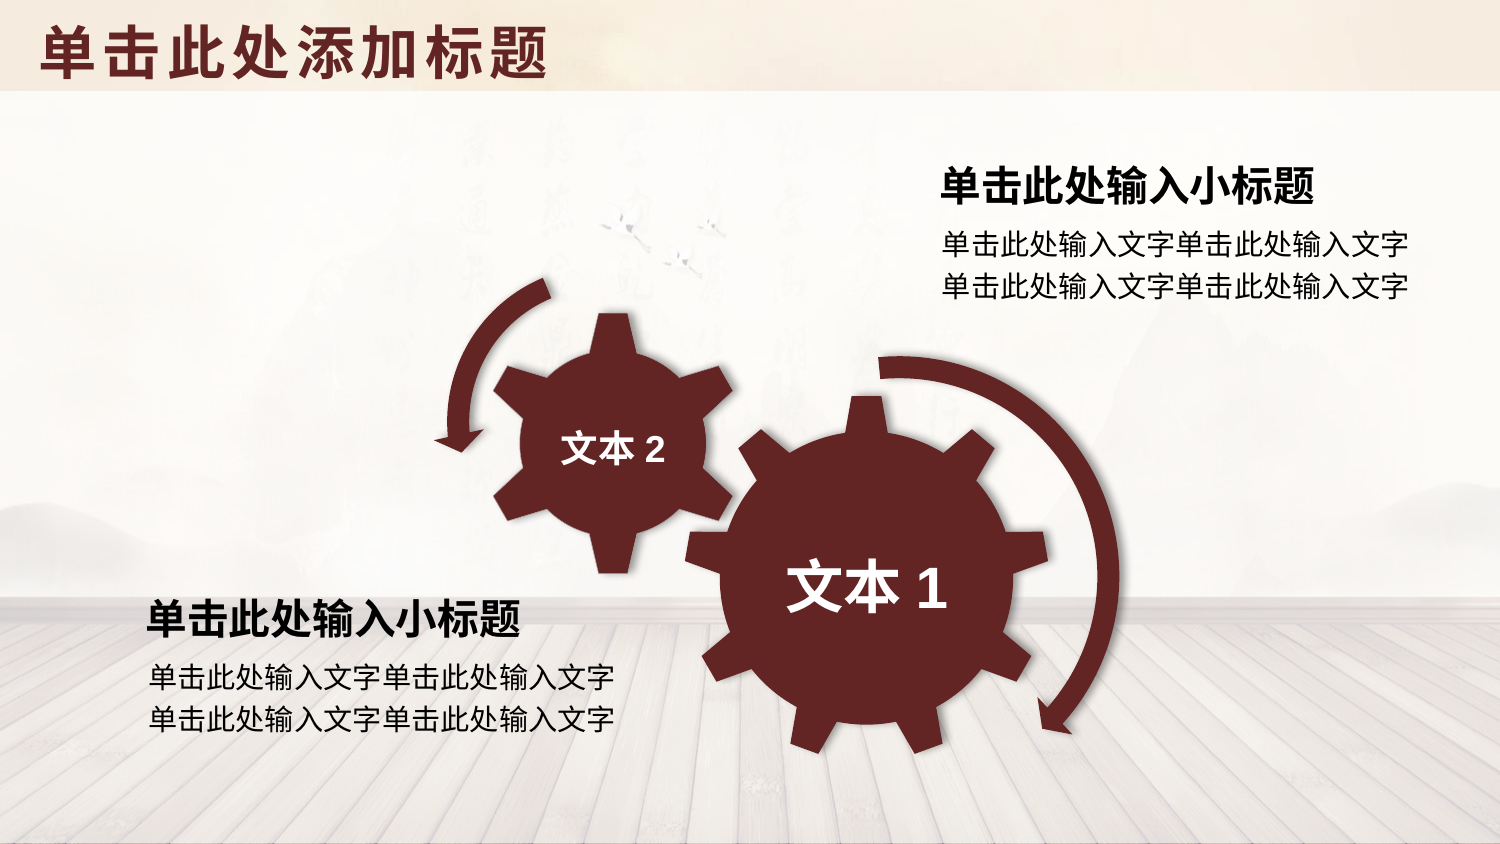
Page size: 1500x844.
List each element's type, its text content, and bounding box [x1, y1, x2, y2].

text_box 单击此处输入文字单击此处输入文字 单击此处输入文字单击此处输入文字 [133, 645, 668, 744]
text_box 文本1 [684, 396, 1049, 754]
text_box [433, 277, 552, 453]
picture [0, 0, 1500, 91]
text_box 文本2 [493, 313, 734, 574]
text_box 单击此处添加标题 [23, 8, 564, 94]
text_box 单击此处输入文字单击此处输入文字 单击此处输入文字单击此处输入文字 [927, 211, 1462, 311]
text_box 单击此处输入小标题 [145, 583, 556, 643]
text_box 单击此处输入小标题 [939, 150, 1350, 209]
text_box [878, 356, 1120, 735]
